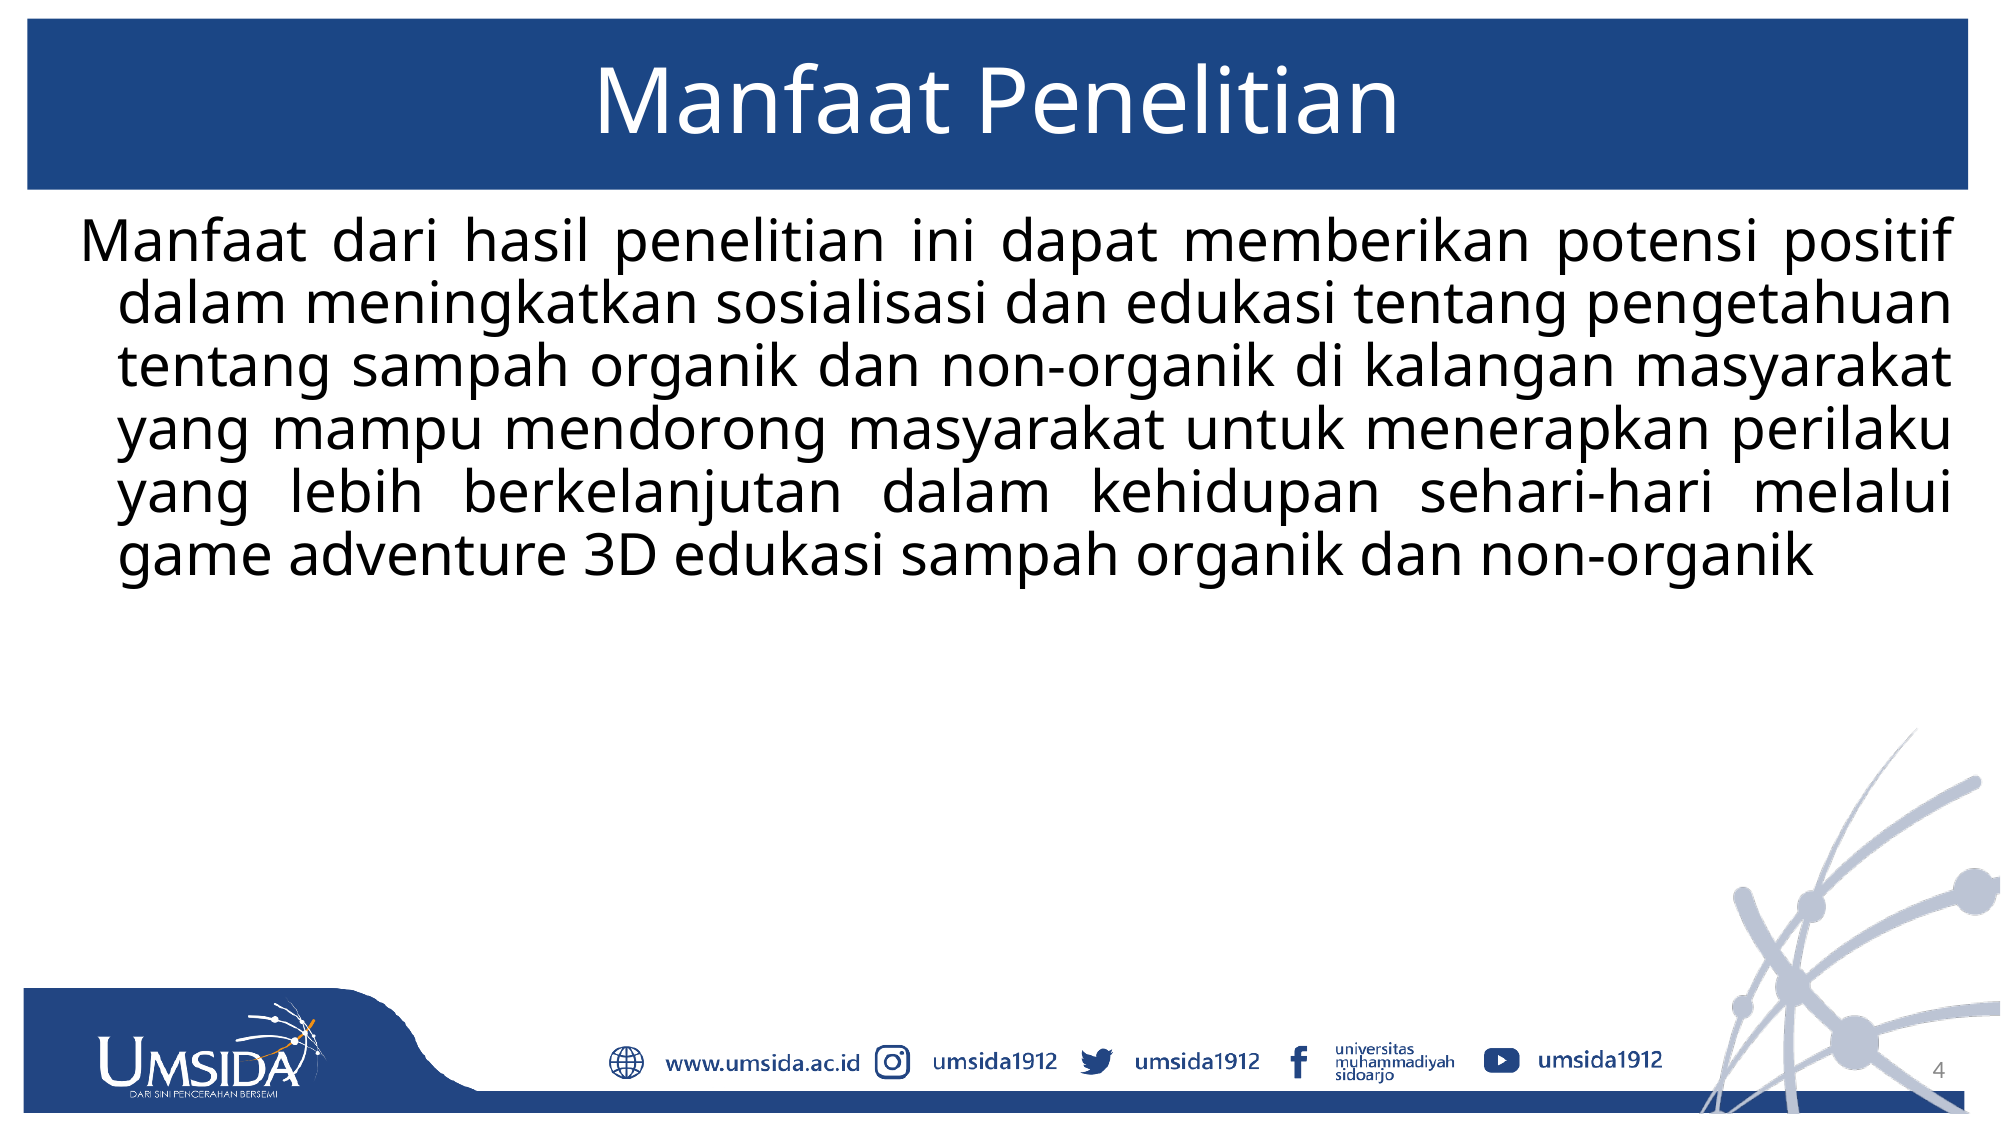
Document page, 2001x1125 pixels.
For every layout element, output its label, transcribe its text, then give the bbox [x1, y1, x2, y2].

list Manfaat dari hasil penelitian ini dapat memberikan potensi positif dalam meningkatkan sosialisasi dan edukasi tentang pengetahuan tentang sampah organik dan non-organik di kalangan masyarakat yang mampu mendorong masyarakat untuk menerapkan perilaku yang lebih berkelanjutan dalam kehidupan sehari-hari melalui game adventure 3D edukasi sampah organik dan non-organik [27, 203, 1969, 1039]
title Manfaat Penelitian [27, 18, 1969, 190]
picture [23, 51, 2001, 1114]
